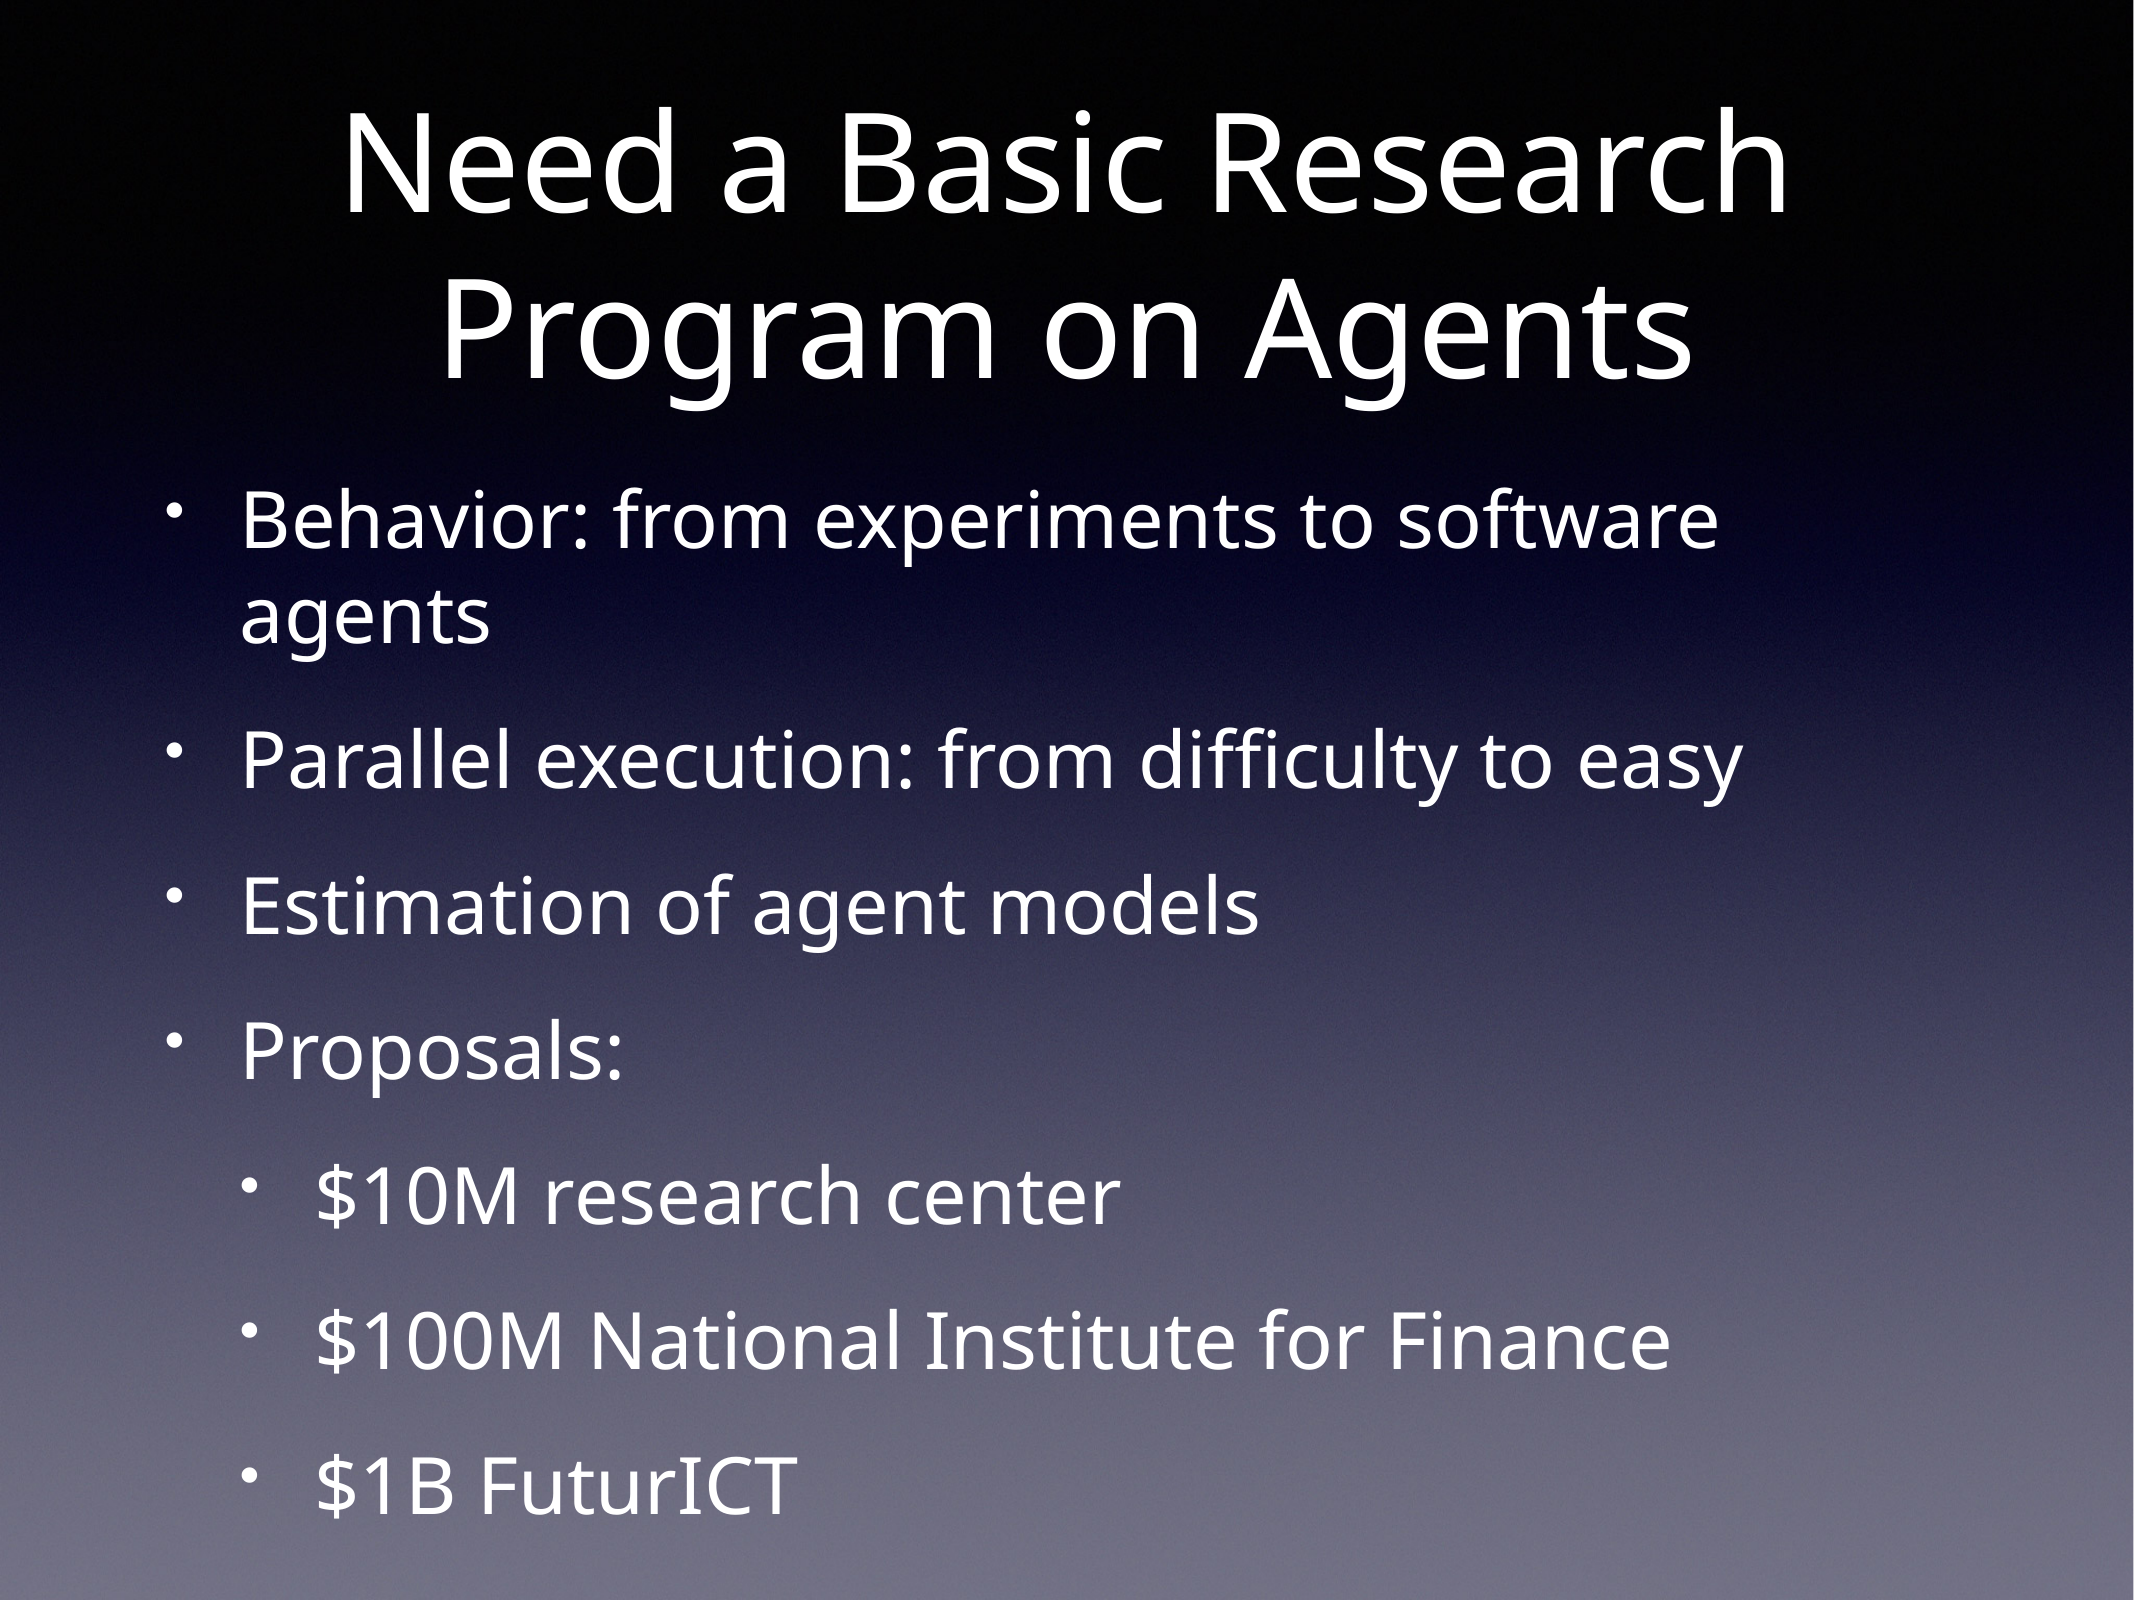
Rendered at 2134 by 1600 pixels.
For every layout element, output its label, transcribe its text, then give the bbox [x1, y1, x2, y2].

list Behavior: from experiments to software agents Parallel execution: from difficulty to easy Estimation of agent models Proposals: $10M research center $100M National Institute for Finance $1B FuturICT [155, 443, 1978, 1556]
picture [0, 0, 2134, 1600]
title Need a Basic Research Program on Agents [155, 66, 1978, 416]
